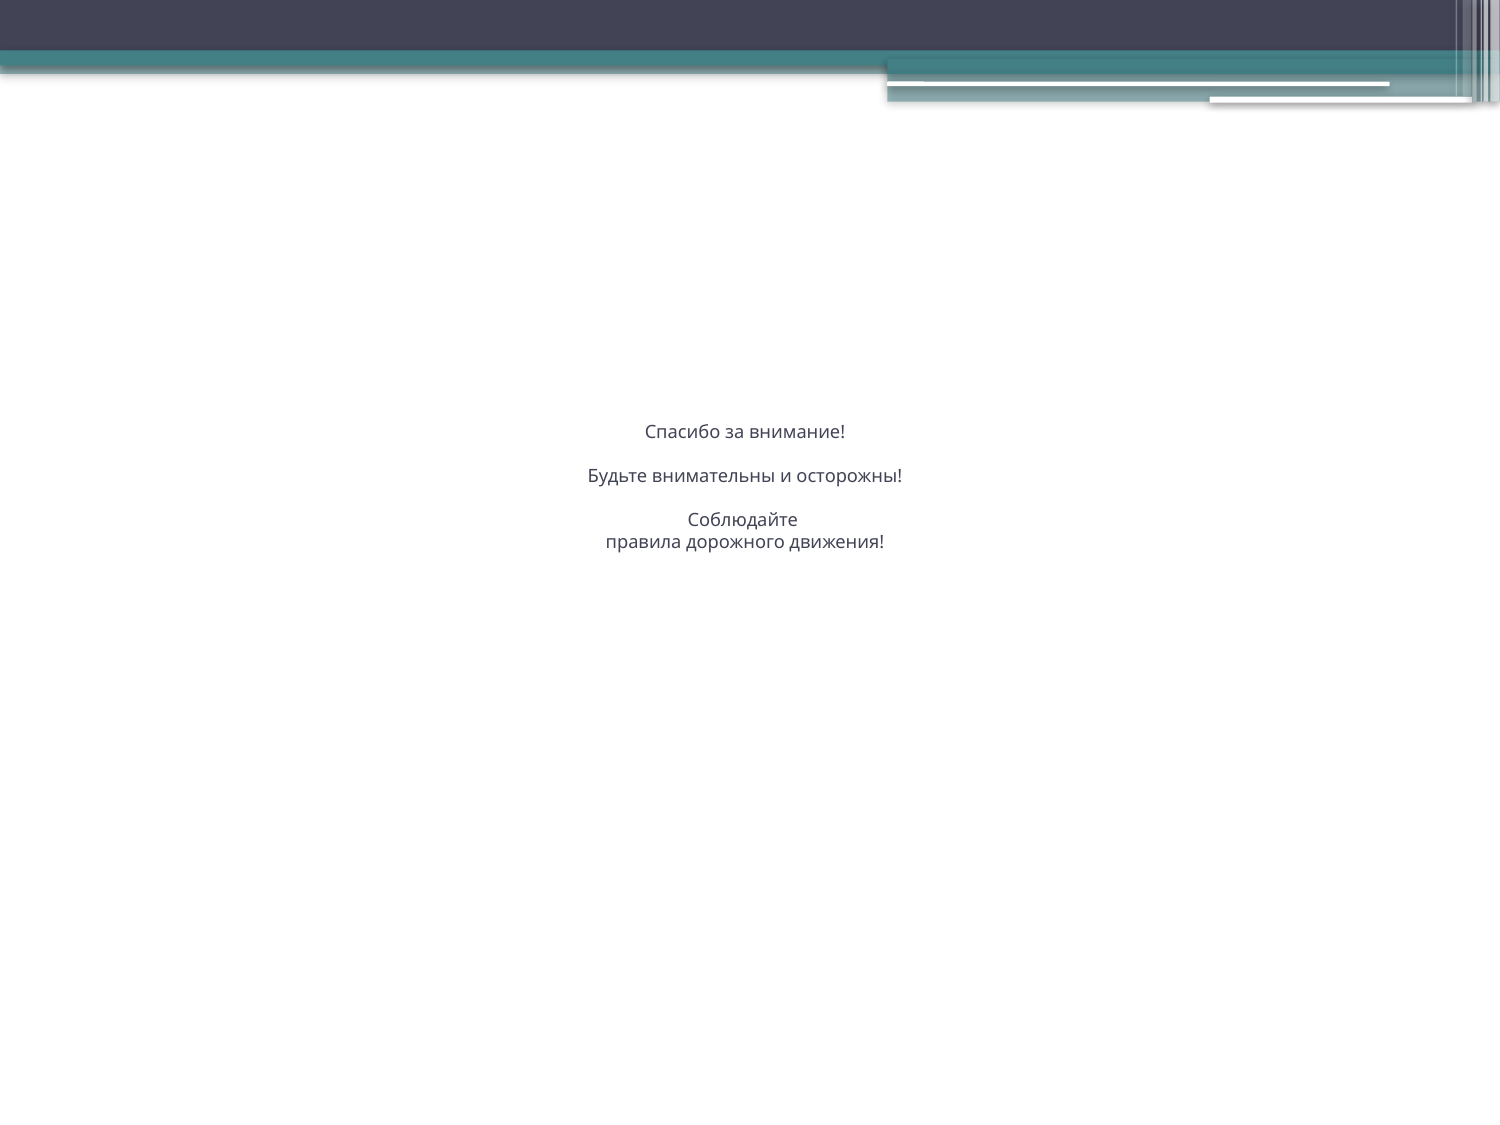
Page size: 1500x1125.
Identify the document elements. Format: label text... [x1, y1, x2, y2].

title Спасибо за внимание! Будьте внимательны и осторожны! Соблюдайте правила дорожного движения! [70, 410, 1421, 586]
